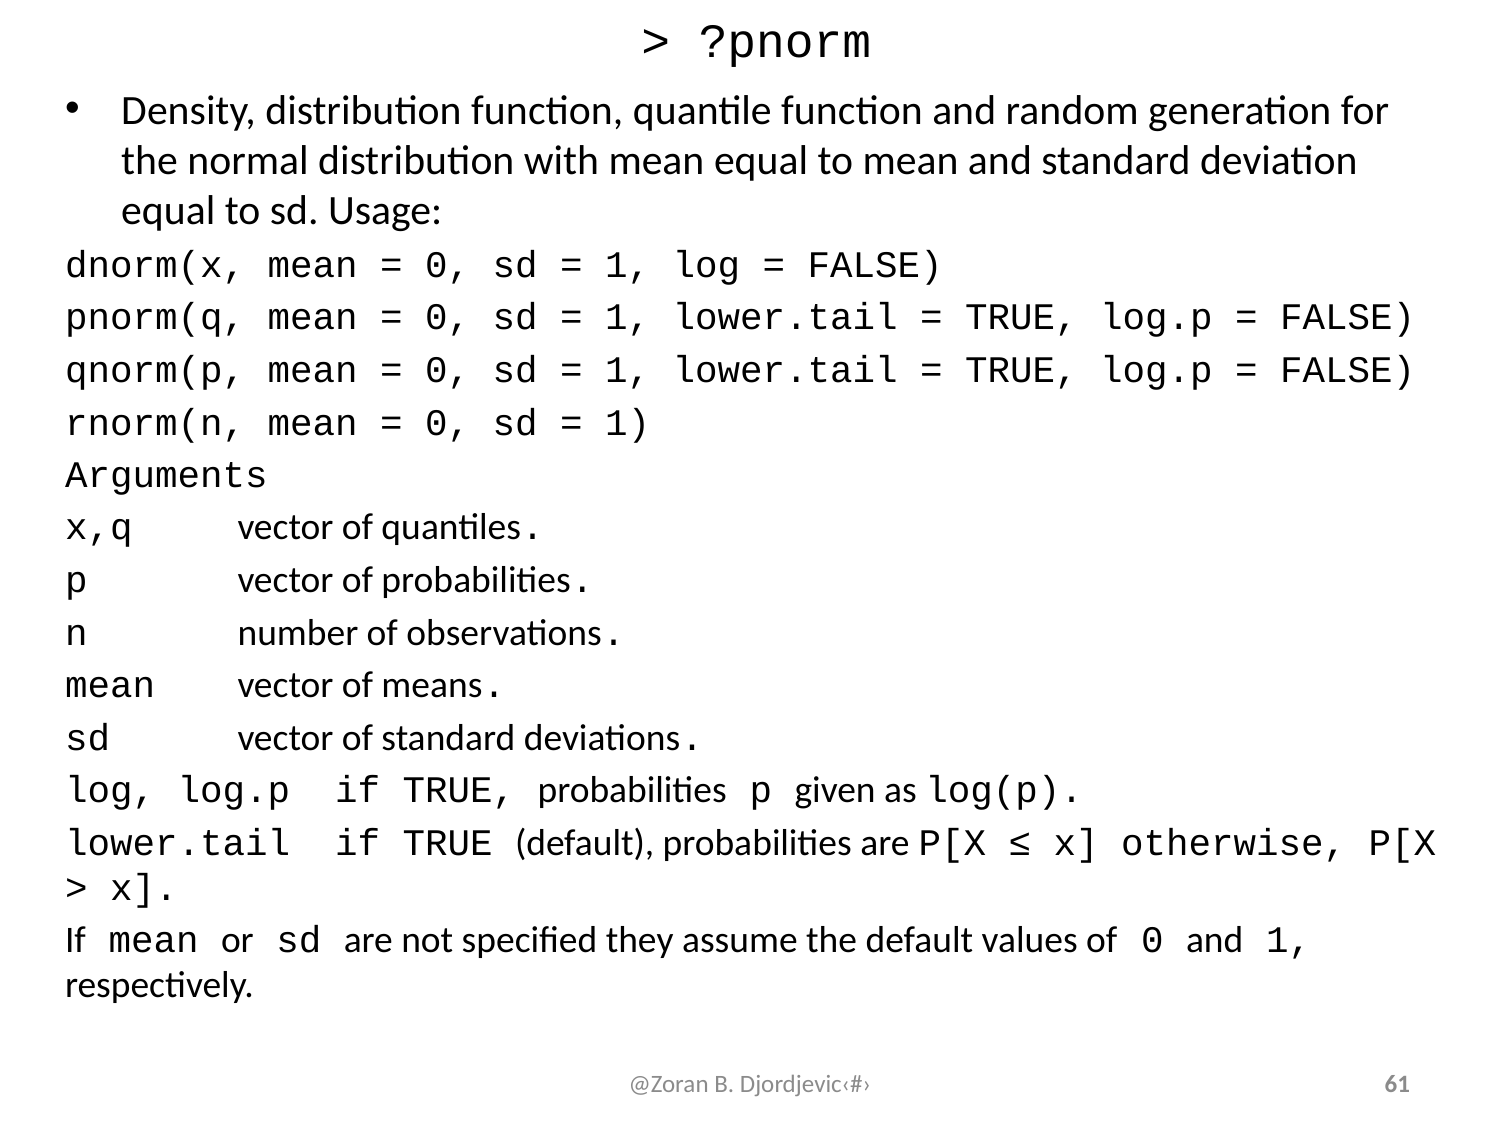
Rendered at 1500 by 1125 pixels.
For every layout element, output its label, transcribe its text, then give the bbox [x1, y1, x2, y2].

slide_number 61 [1074, 1062, 1425, 1103]
title > ?pnorm [50, 2, 1463, 75]
footer @Zoran B. Djordjevic‹#› [512, 1062, 988, 1103]
list Density, distribution function, quantile function and random generation for the normal distribution with mean equal to mean and standard deviation equal to sd. Usage: dnorm(x, mean = 0, sd = 1, log = FALSE) pnorm(q, mean = 0, sd = 1, lower.tail = TRUE, log.p = FALSE) qnorm(p, mean = 0, sd = 1, lower.tail = TRUE, log.p = FALSE) rnorm(n, mean = 0, sd = 1) Arguments x,q vector of quantiles. p vector of probabilities. n number of observations. mean vector of means. sd vector of standard deviations. log, log.p if TRUE, probabilities p given as log(p). lower.tail if TRUE (default), probabilities are P[X ≤ x] otherwise, P[X > x]. If mean or sd are not specified they assume the default values of 0 and 1, respectively. [50, 75, 1463, 1050]
